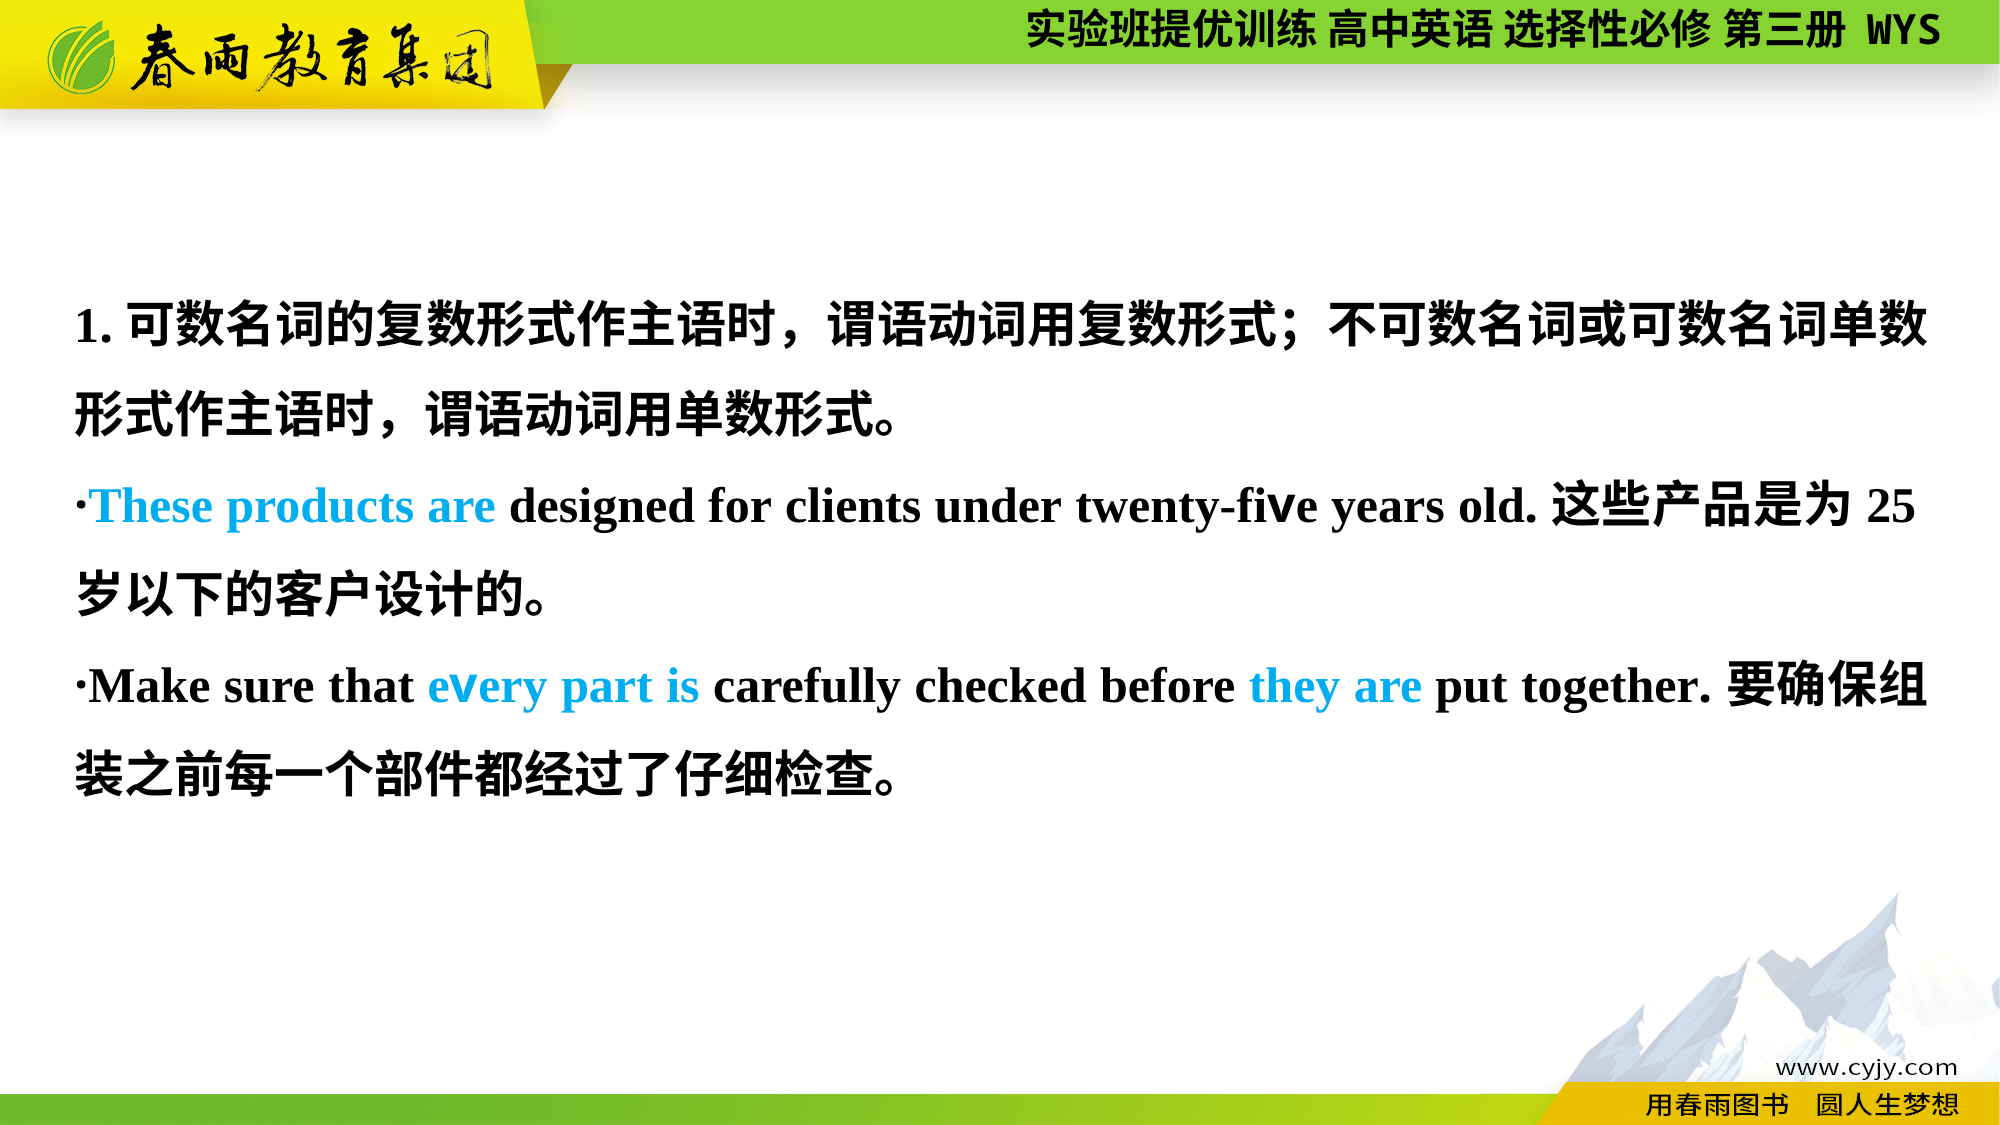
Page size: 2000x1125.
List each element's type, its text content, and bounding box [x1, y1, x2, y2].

list 1.可数名词的复数形式作主语时，谓语动词用复数形式；不可数名词或可数名词单数形式作主语时，谓语动词用单数形式。 ·These products are designed for clients under twenty-five years old.这些产品是为25岁以下的客户设计的。 ·Make sure that every part is carefully checked before they are put together.要确保组装之前每一个部件都经过了仔细检查。 [59, 255, 1944, 816]
picture [0, 0, 2000, 1125]
